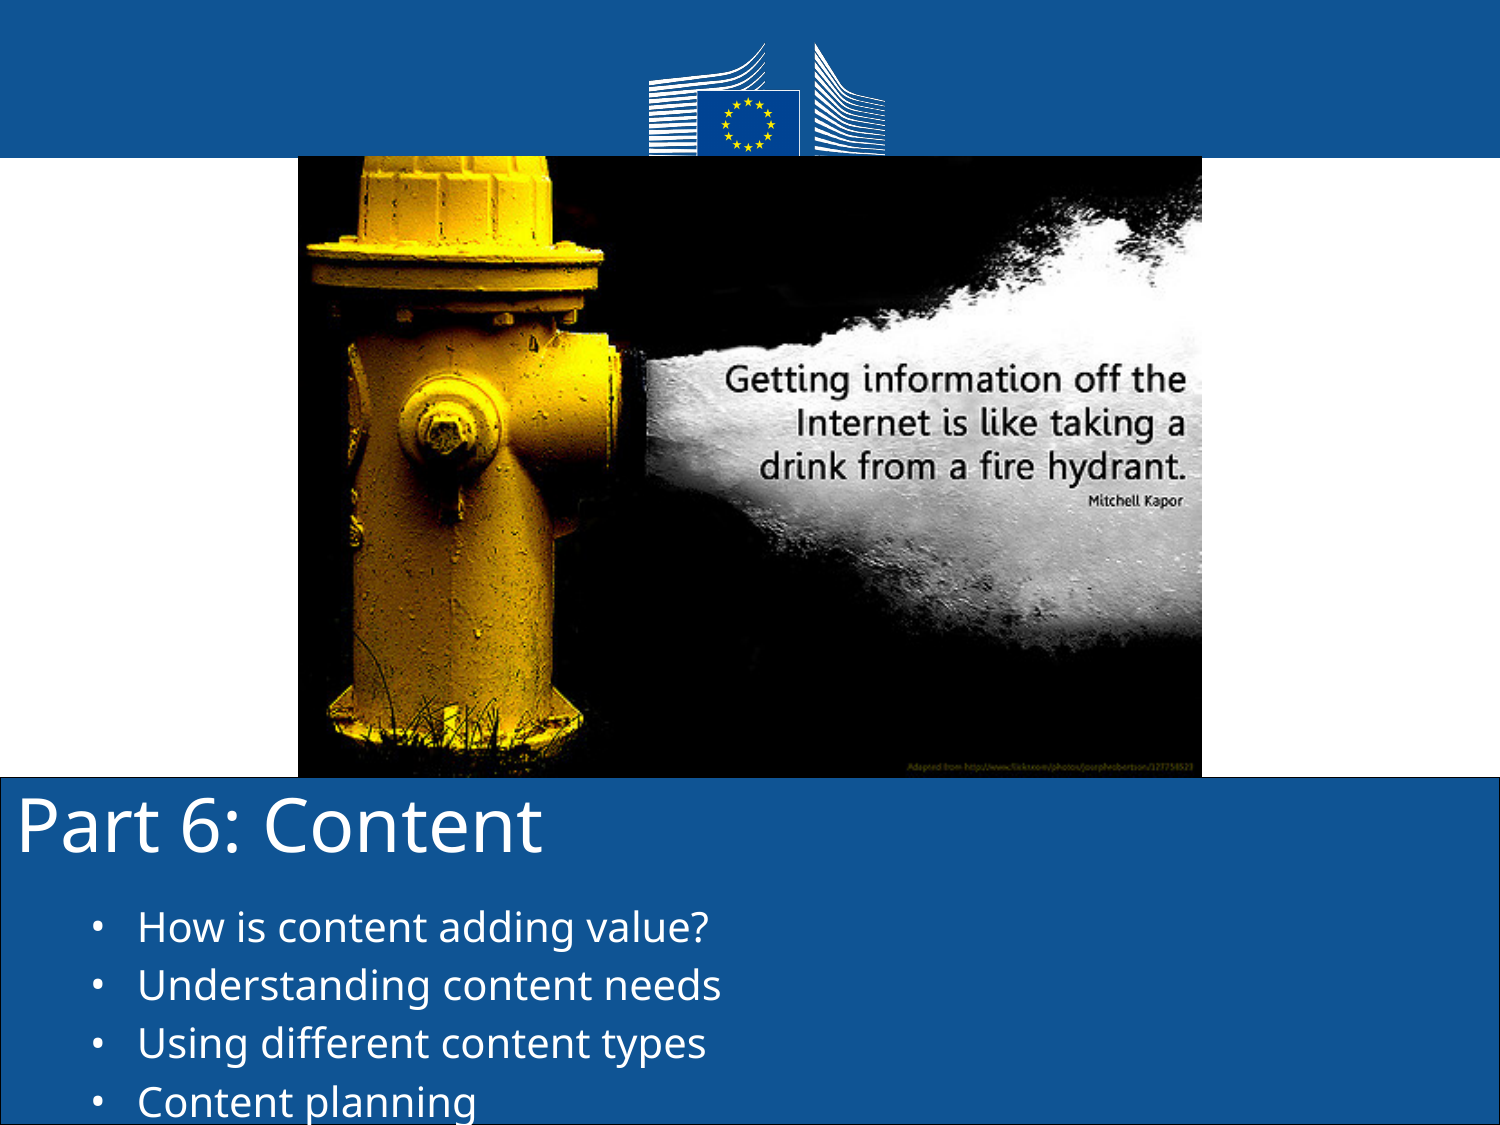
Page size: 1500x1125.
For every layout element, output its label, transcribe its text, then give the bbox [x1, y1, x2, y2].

picture [298, 42, 1202, 778]
text_box Part 6: Content How is content adding value? Understanding content needs Using different content types Content planning [0, 777, 1500, 1125]
text_box reeImages.com/harald wittmaack [888, 786, 1175, 790]
